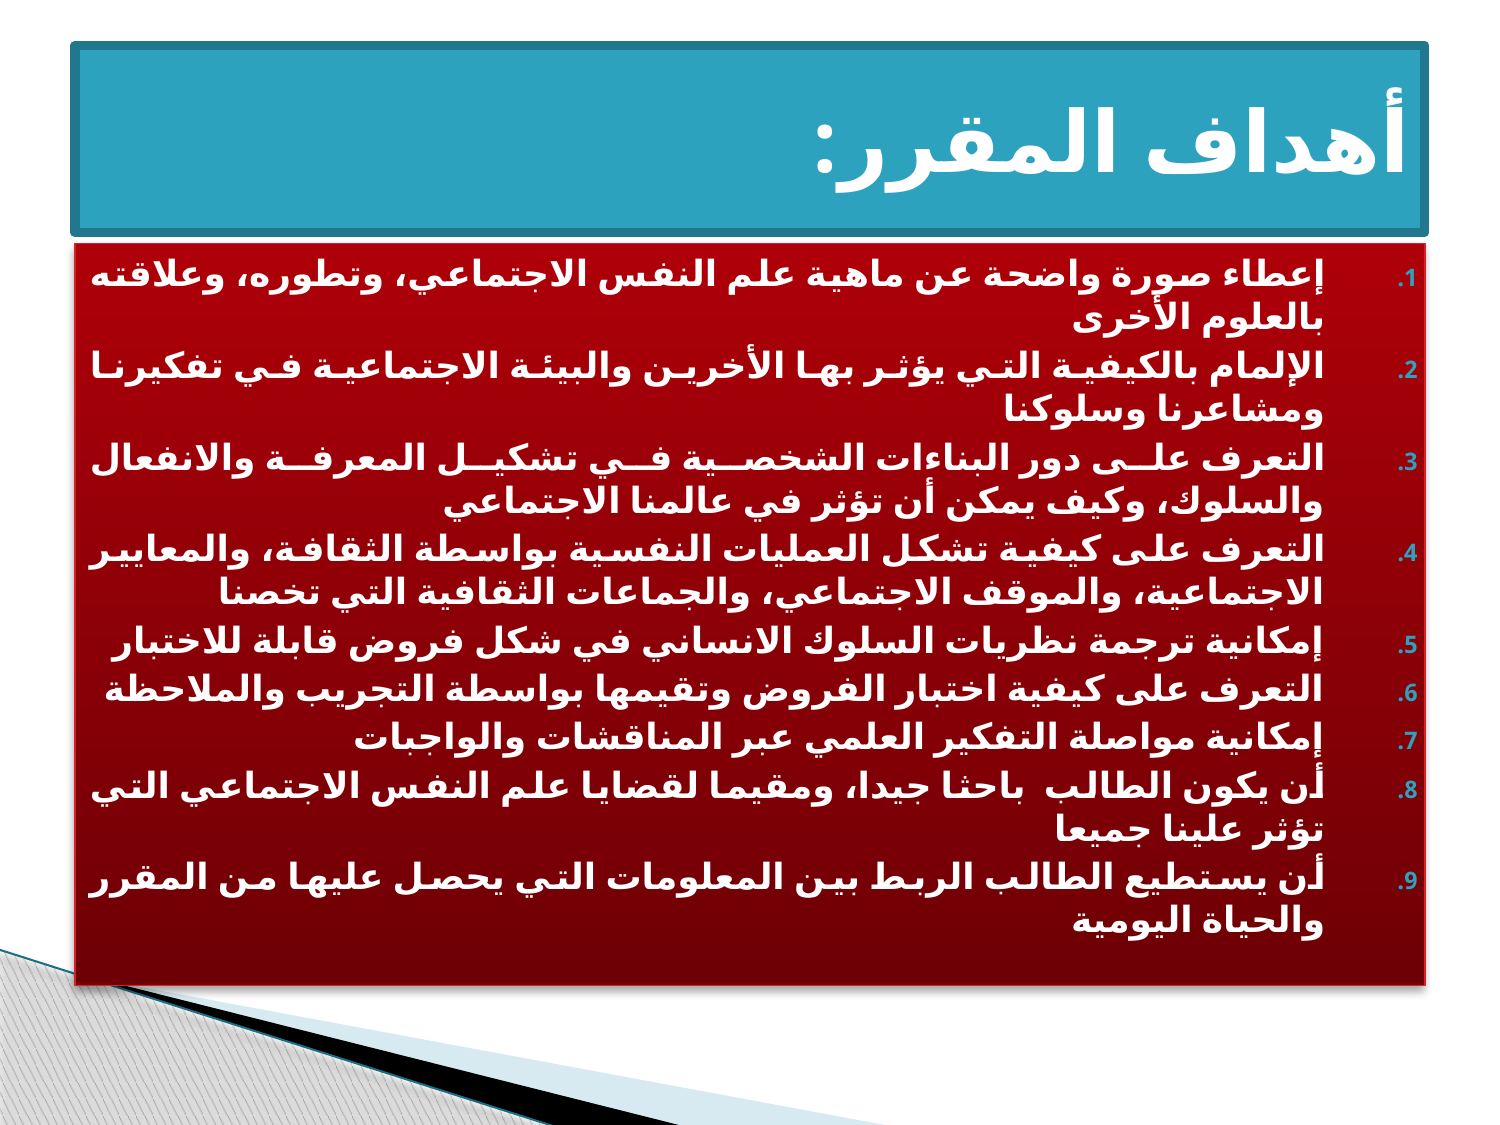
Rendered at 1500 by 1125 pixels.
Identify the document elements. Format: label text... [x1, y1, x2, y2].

list إعطاء صورة واضحة عن ماهية علم النفس الاجتماعي، وتطوره، وعلاقته بالعلوم الأخرى الإلمام بالكيفية التي يؤثر بها الأخرين والبيئة الاجتماعية في تفكيرنا ومشاعرنا وسلوكنا التعرف على دور البناءات الشخصية في تشكيل المعرفة والانفعال والسلوك، وكيف يمكن أن تؤثر في عالمنا الاجتماعي التعرف على كيفية تشكل العمليات النفسية بواسطة الثقافة، والمعايير الاجتماعية، والموقف الاجتماعي، والجماعات الثقافية التي تخصنا إمكانية ترجمة نظريات السلوك الانساني في شكل فروض قابلة للاختبار التعرف على كيفية اختبار الفروض وتقيمها بواسطة التجريب والملاحظة إمكانية مواصلة التفكير العلمي عبر المناقشات والواجبات أن يكون الطالب باحثا جيدا، ومقيما لقضايا علم النفس الاجتماعي التي تؤثر علينا جميعا أن يستطيع الطالب الربط بين المعلومات التي يحصل عليها من المقرر والحياة اليومية [74, 243, 1426, 986]
title أهداف المقرر: [70, 41, 1429, 237]
